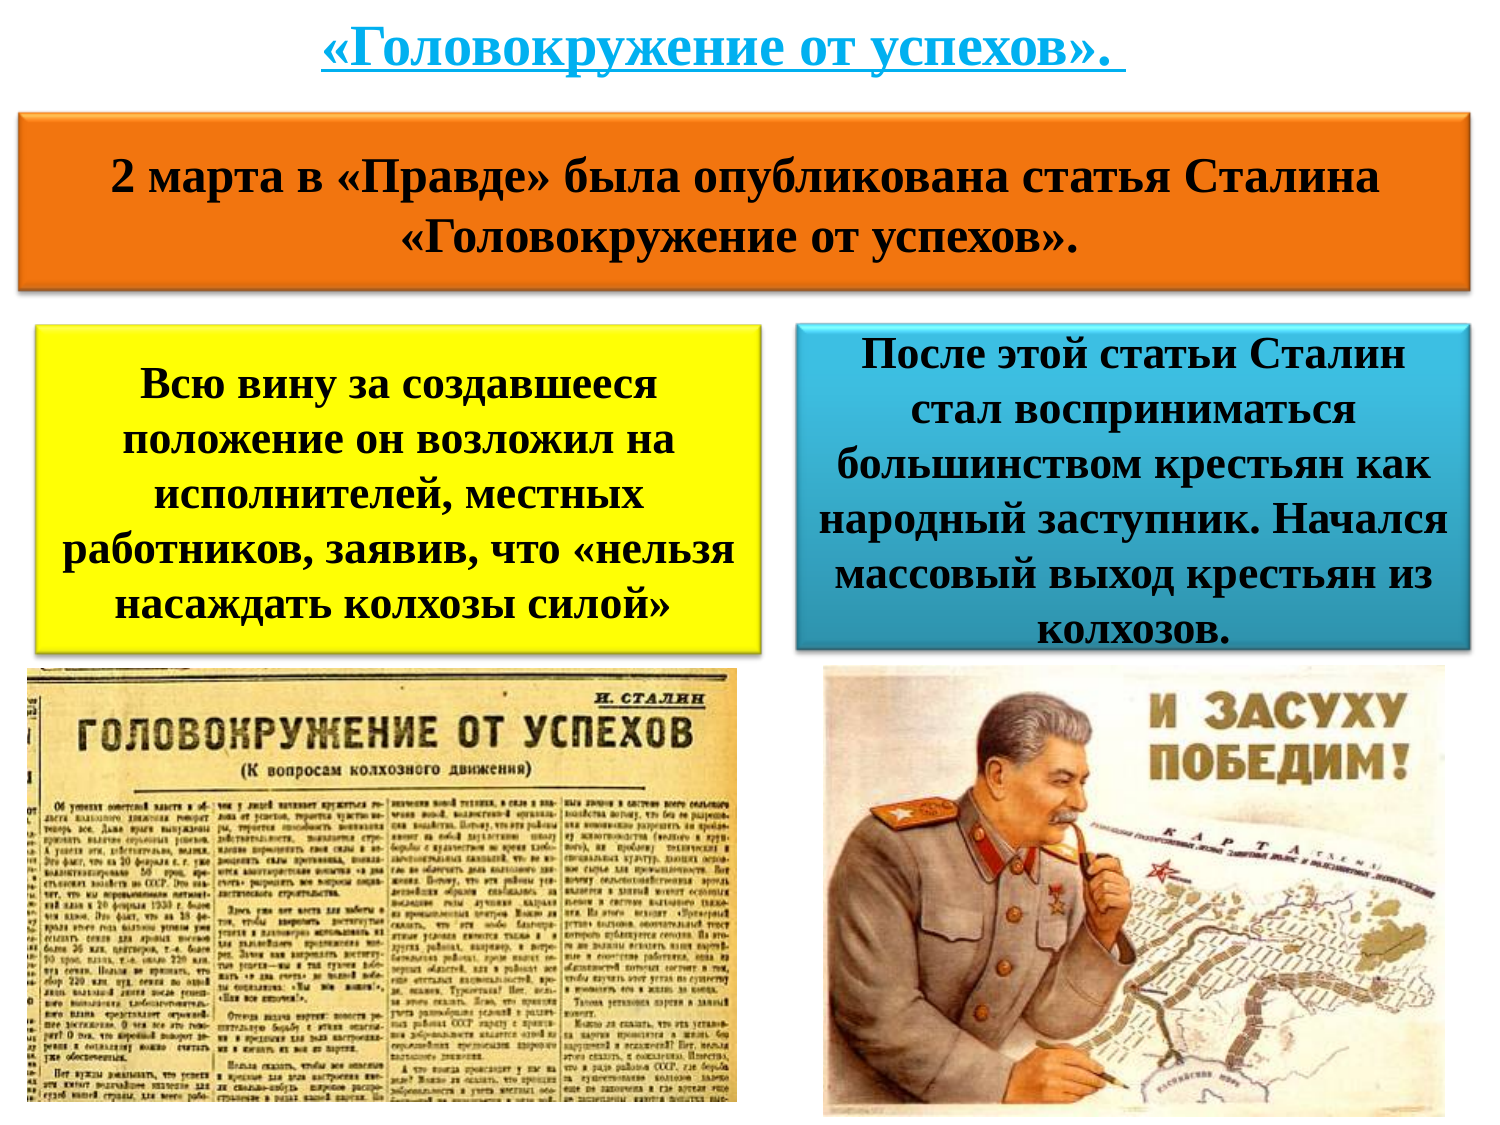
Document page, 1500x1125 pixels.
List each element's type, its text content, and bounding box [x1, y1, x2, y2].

picture [823, 665, 1445, 1117]
text_box «Головокружение от успехов». [306, 0, 1142, 85]
picture [27, 668, 737, 1102]
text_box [782, 303, 1498, 667]
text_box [25, 319, 778, 668]
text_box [9, 107, 1481, 305]
